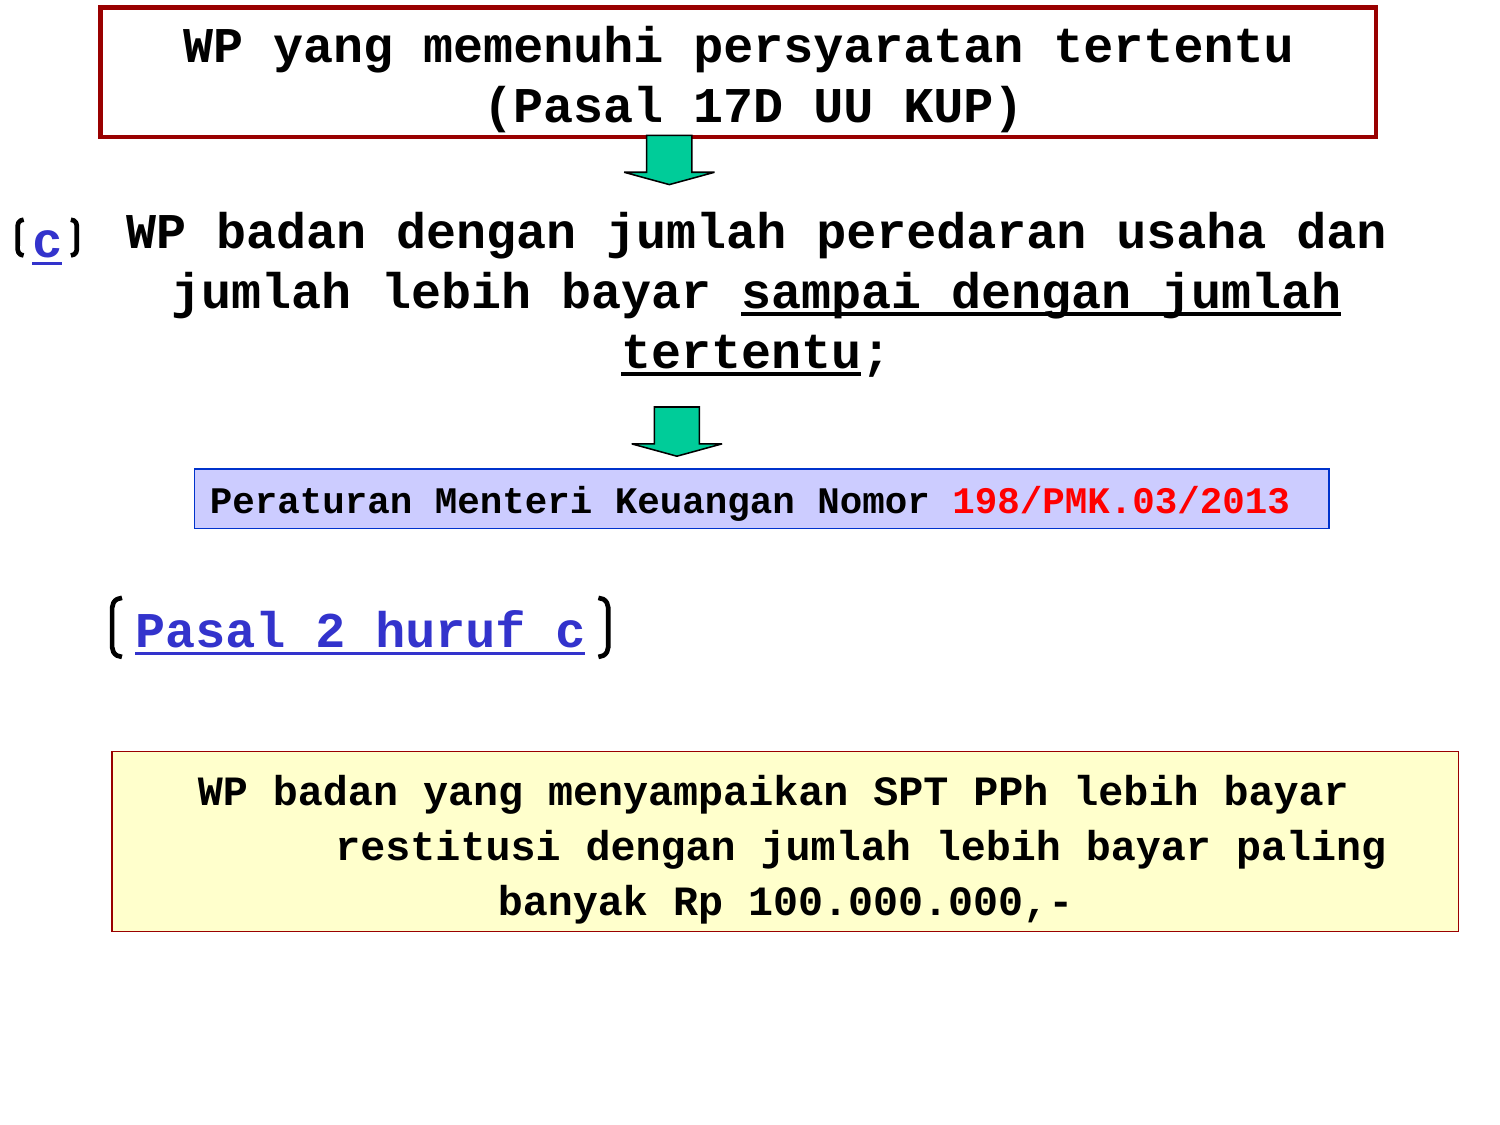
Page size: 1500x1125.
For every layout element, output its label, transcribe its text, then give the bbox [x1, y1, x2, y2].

text_box WP badan dengan jumlah peredaran usaha dan jumlah lebih bayar sampai dengan jumlah tertentu; [53, 190, 1459, 386]
title WP yang memenuhi persyaratan tertentu (Pasal 17D UU KUP) [100, 6, 1377, 138]
text_box Pasal 2 huruf c [112, 597, 609, 657]
text_box c [17, 219, 77, 256]
text_box Peraturan Menteri Keuangan Nomor 198/PMK.03/2013 [194, 468, 1329, 529]
text_box [624, 135, 715, 185]
text_box WP badan yang menyampaikan SPT PPh lebih bayar restitusi dengan jumlah lebih bayar paling banyak Rp 100.000.000,- [112, 751, 1459, 932]
text_box [631, 407, 723, 457]
